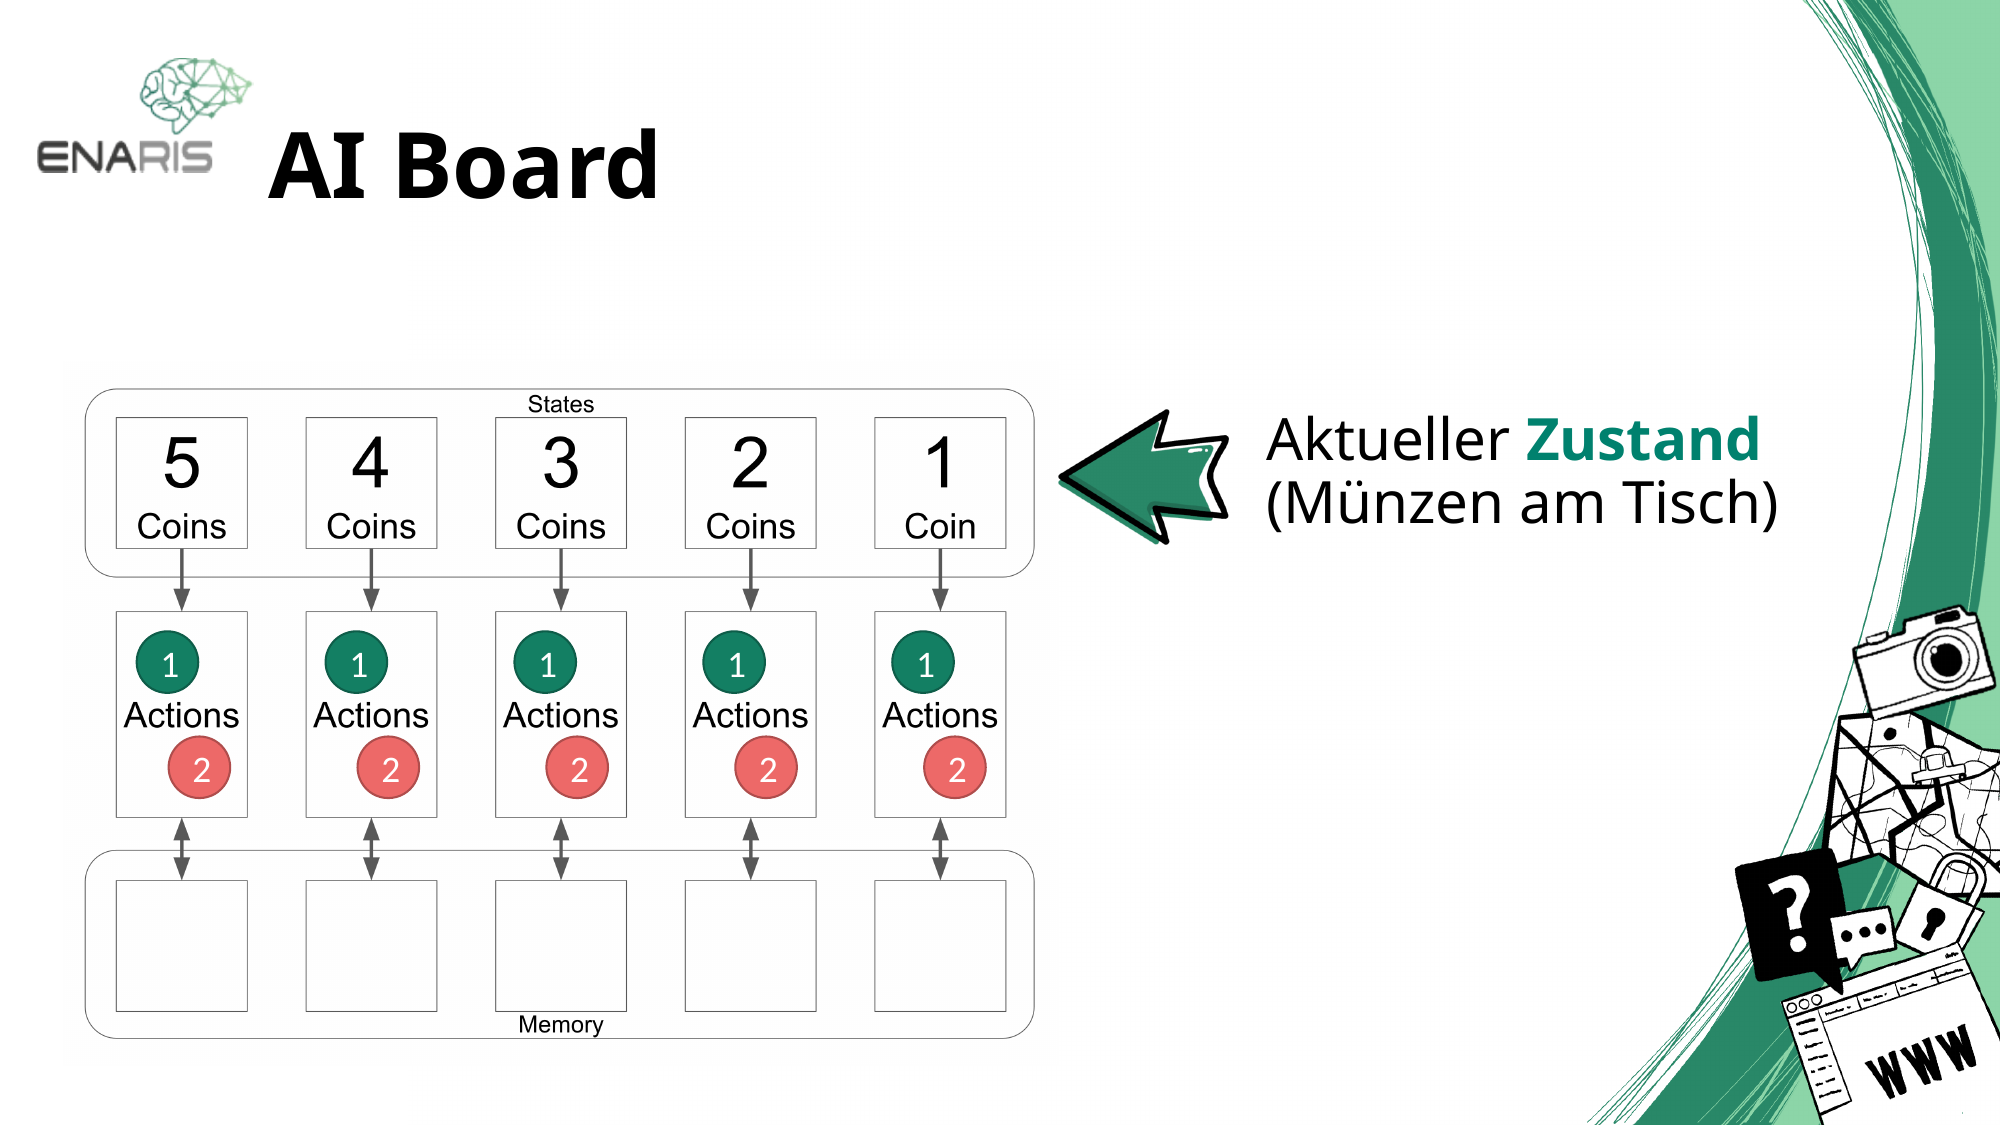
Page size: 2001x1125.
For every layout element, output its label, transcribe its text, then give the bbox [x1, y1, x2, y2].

title AI Board [253, 59, 1863, 278]
text_box Aktueller Zustand (Münzen am Tisch) [1251, 403, 1863, 550]
picture [37, 58, 254, 173]
picture [408, 0, 2000, 1125]
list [63, 361, 1059, 1066]
